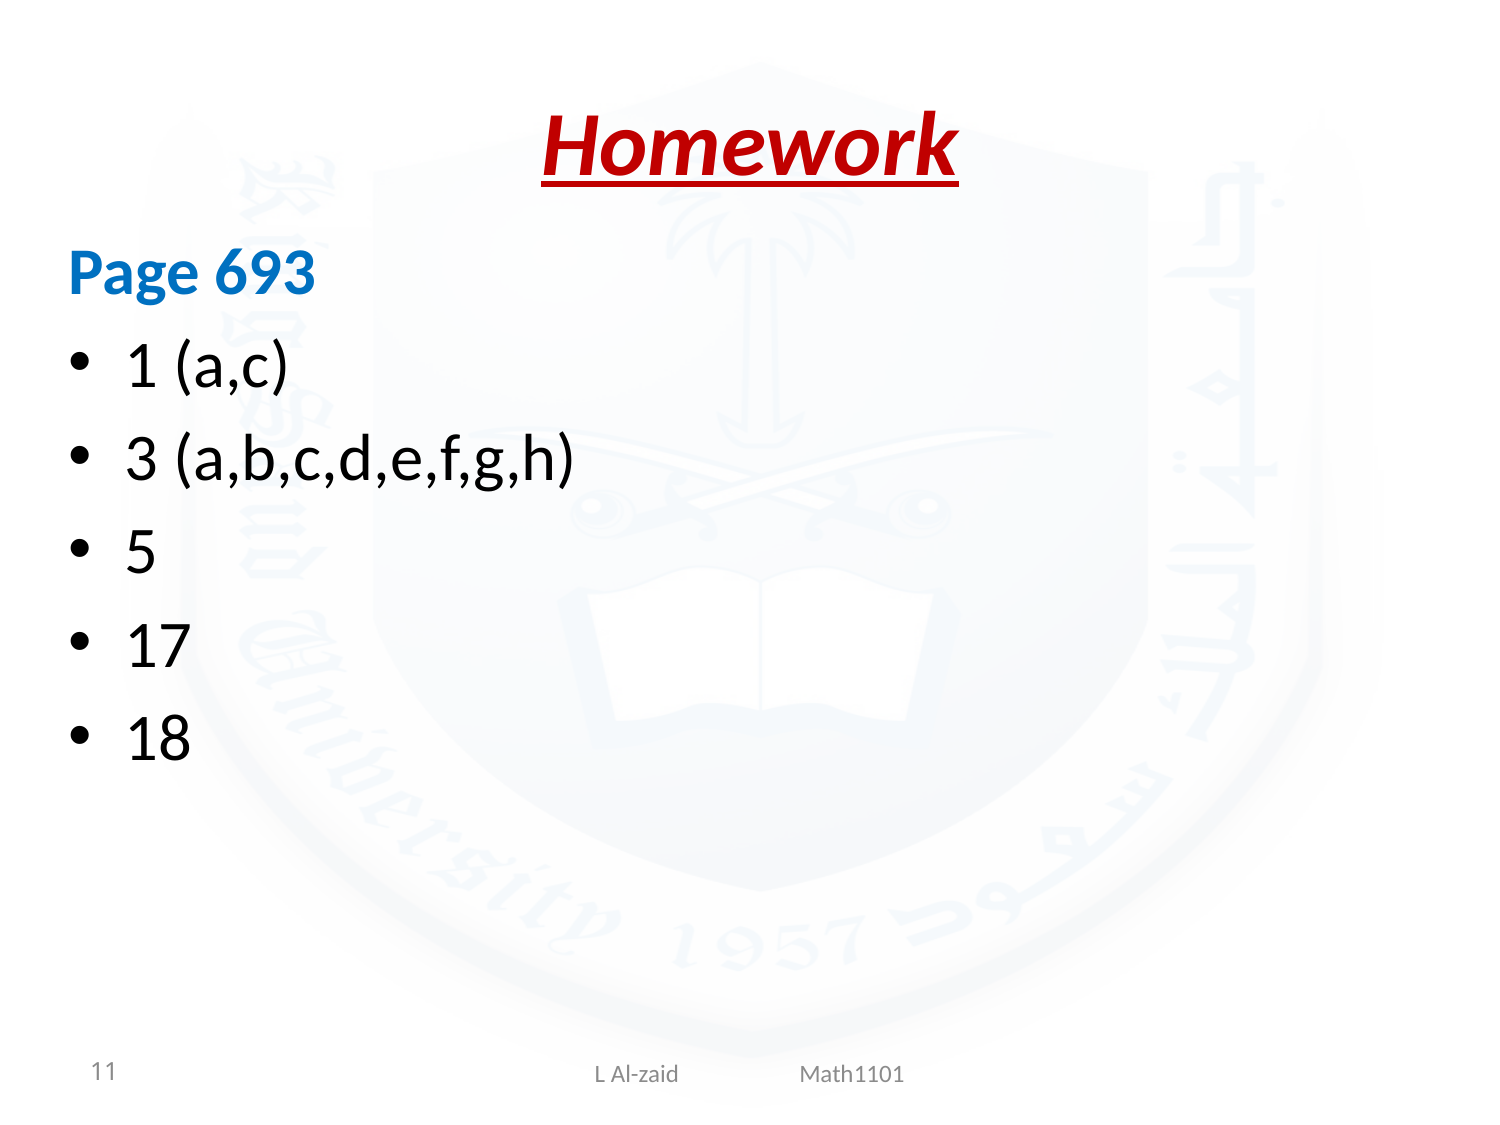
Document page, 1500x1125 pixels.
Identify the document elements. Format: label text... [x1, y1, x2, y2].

list Page 693 1 (a,c) 3 (a,b,c,d,e,f,g,h) 5 17 18 [53, 219, 1404, 963]
title Homework [75, 45, 1425, 233]
slide_number 11 [75, 1042, 425, 1103]
footer L Al-zaid Math1101 [512, 1042, 988, 1103]
